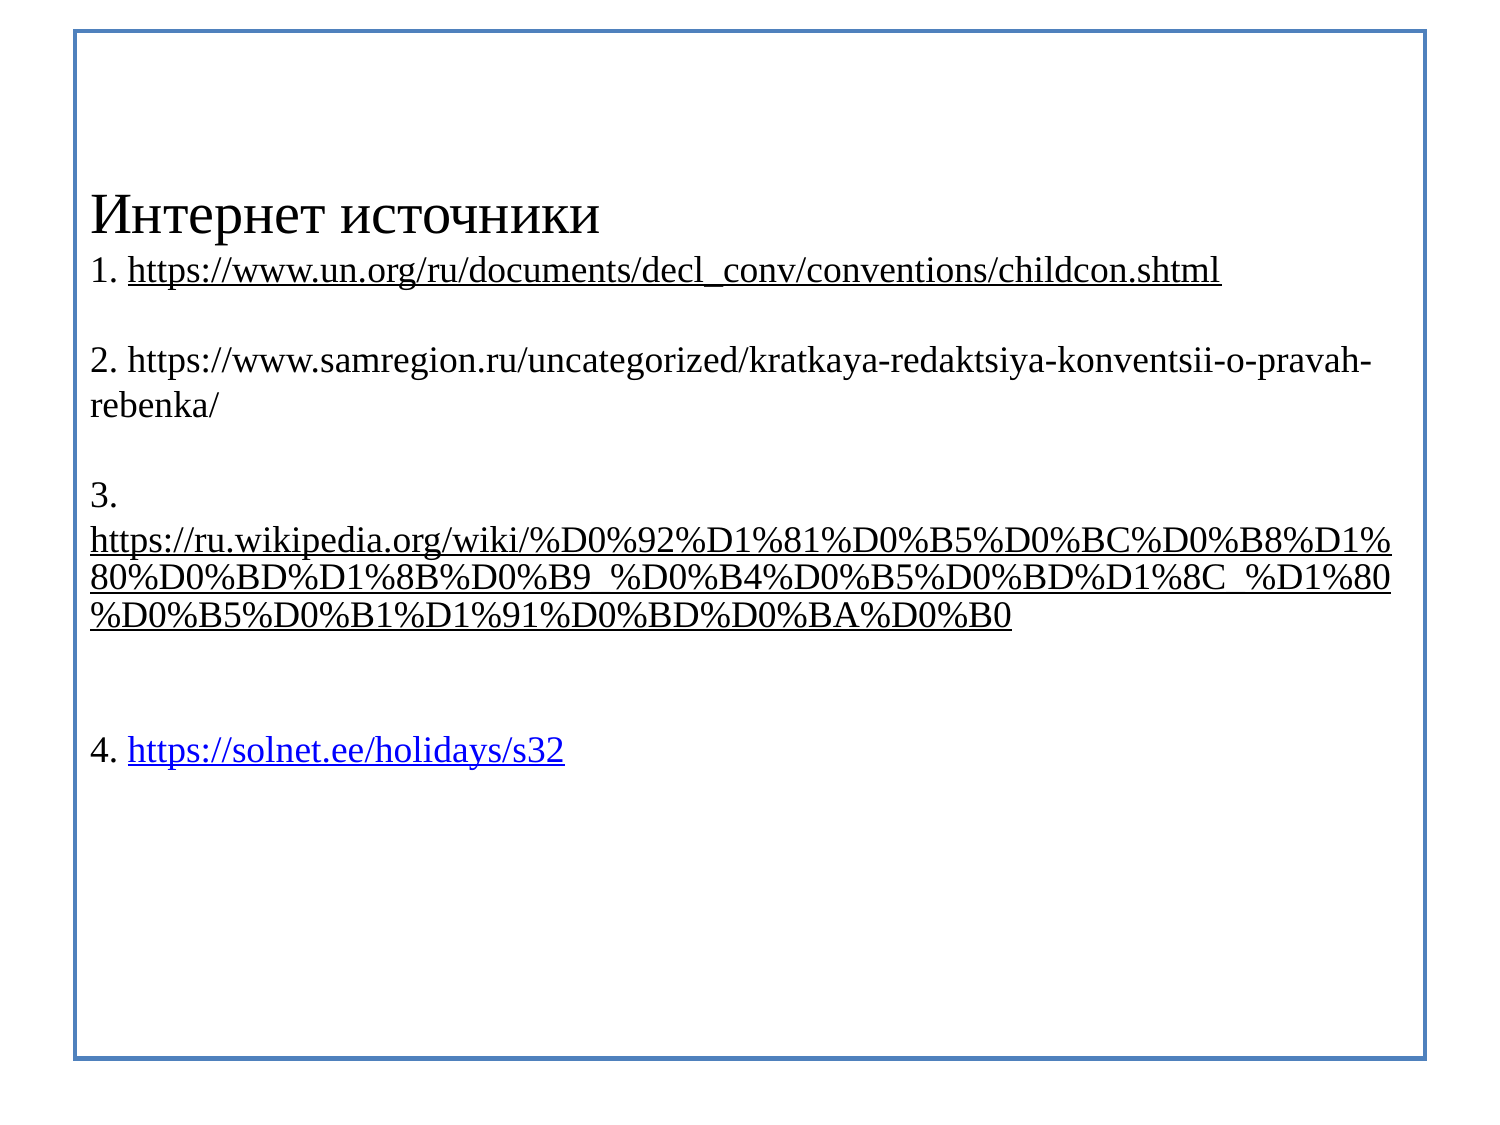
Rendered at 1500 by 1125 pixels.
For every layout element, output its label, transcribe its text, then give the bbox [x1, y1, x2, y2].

title Интернет источники 1. https://www.un.org/ru/documents/decl_conv/conventions/childcon.shtml 2. https://www.samregion.ru/uncategorized/kratkaya-redaktsiya-konventsii-o-pravah-rebenka/ 3.https://ru.wikipedia.org/wiki/%D0%92%D1%81%D0%B5%D0%BC%D0%B8%D1%80%D0%BD%D1%8B%D0%B9_%D0%B4%D0%B5%D0%BD%D1%8C_%D1%80%D0%B5%D0%B1%D1%91%D0%BD%D0%BA%D0%B0 4. https://solnet.ee/holidays/s32 [73, 29, 1427, 1061]
